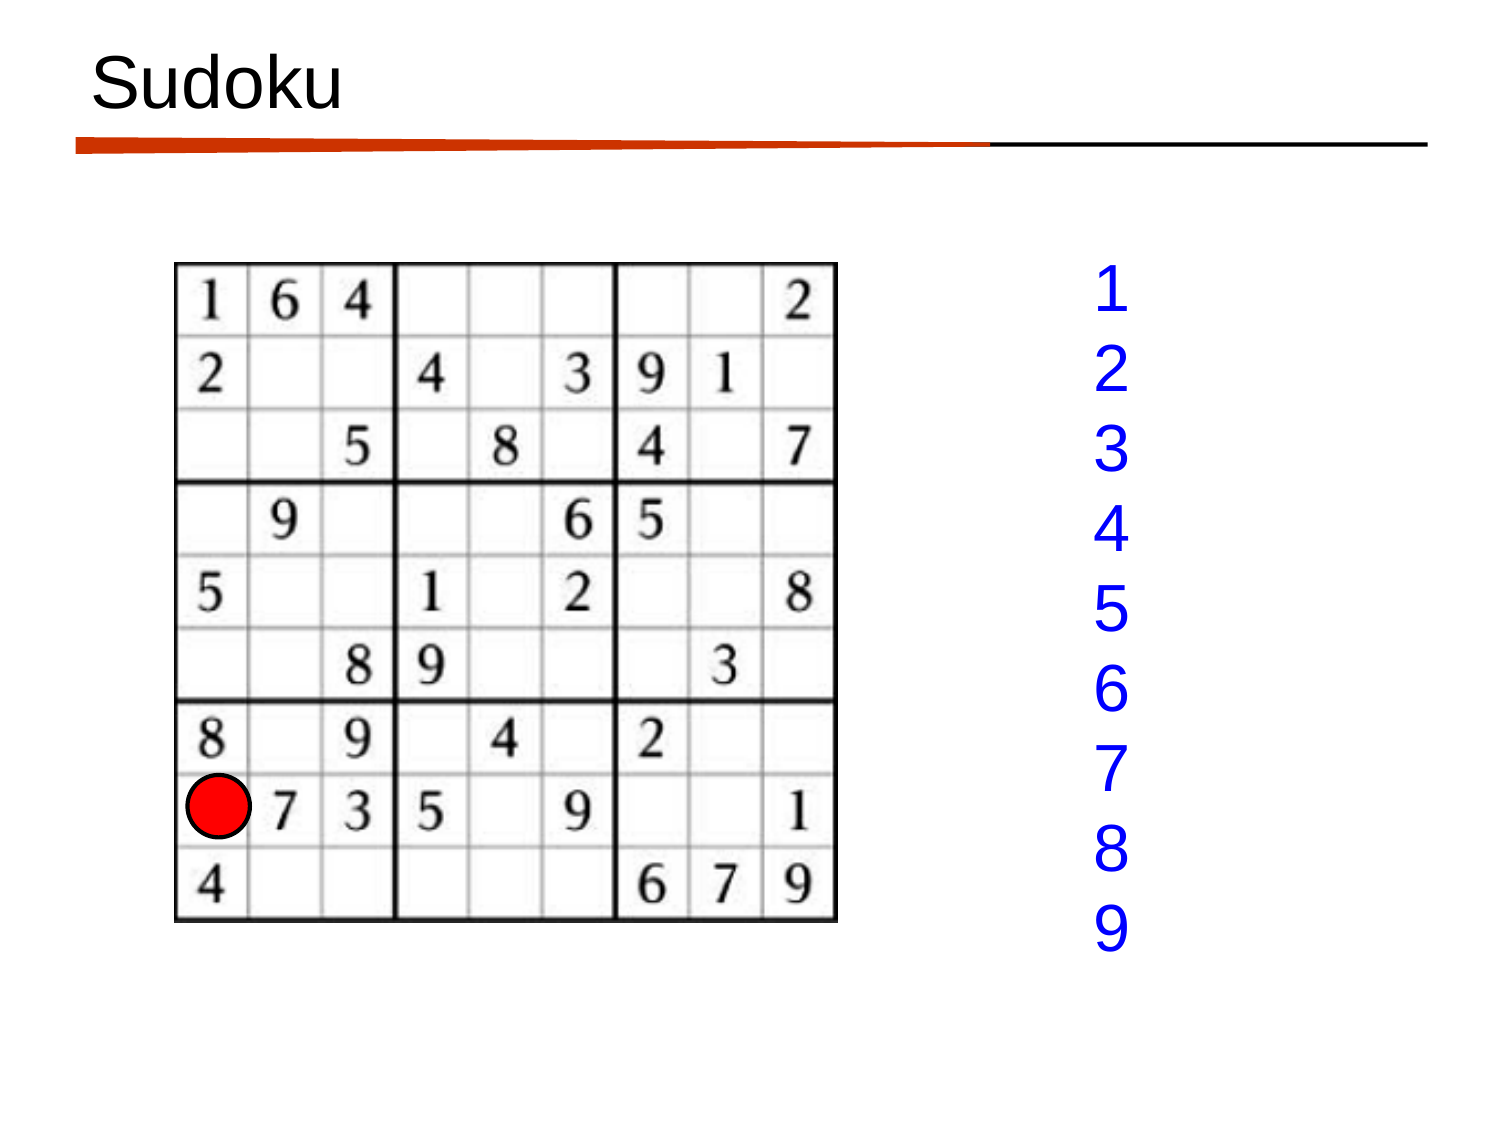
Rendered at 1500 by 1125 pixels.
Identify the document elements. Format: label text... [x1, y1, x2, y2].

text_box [174, 262, 838, 924]
text_box 1 2 3 4 5 6 7 8 9 [1037, 237, 1188, 972]
title Sudoku [74, 24, 1426, 133]
